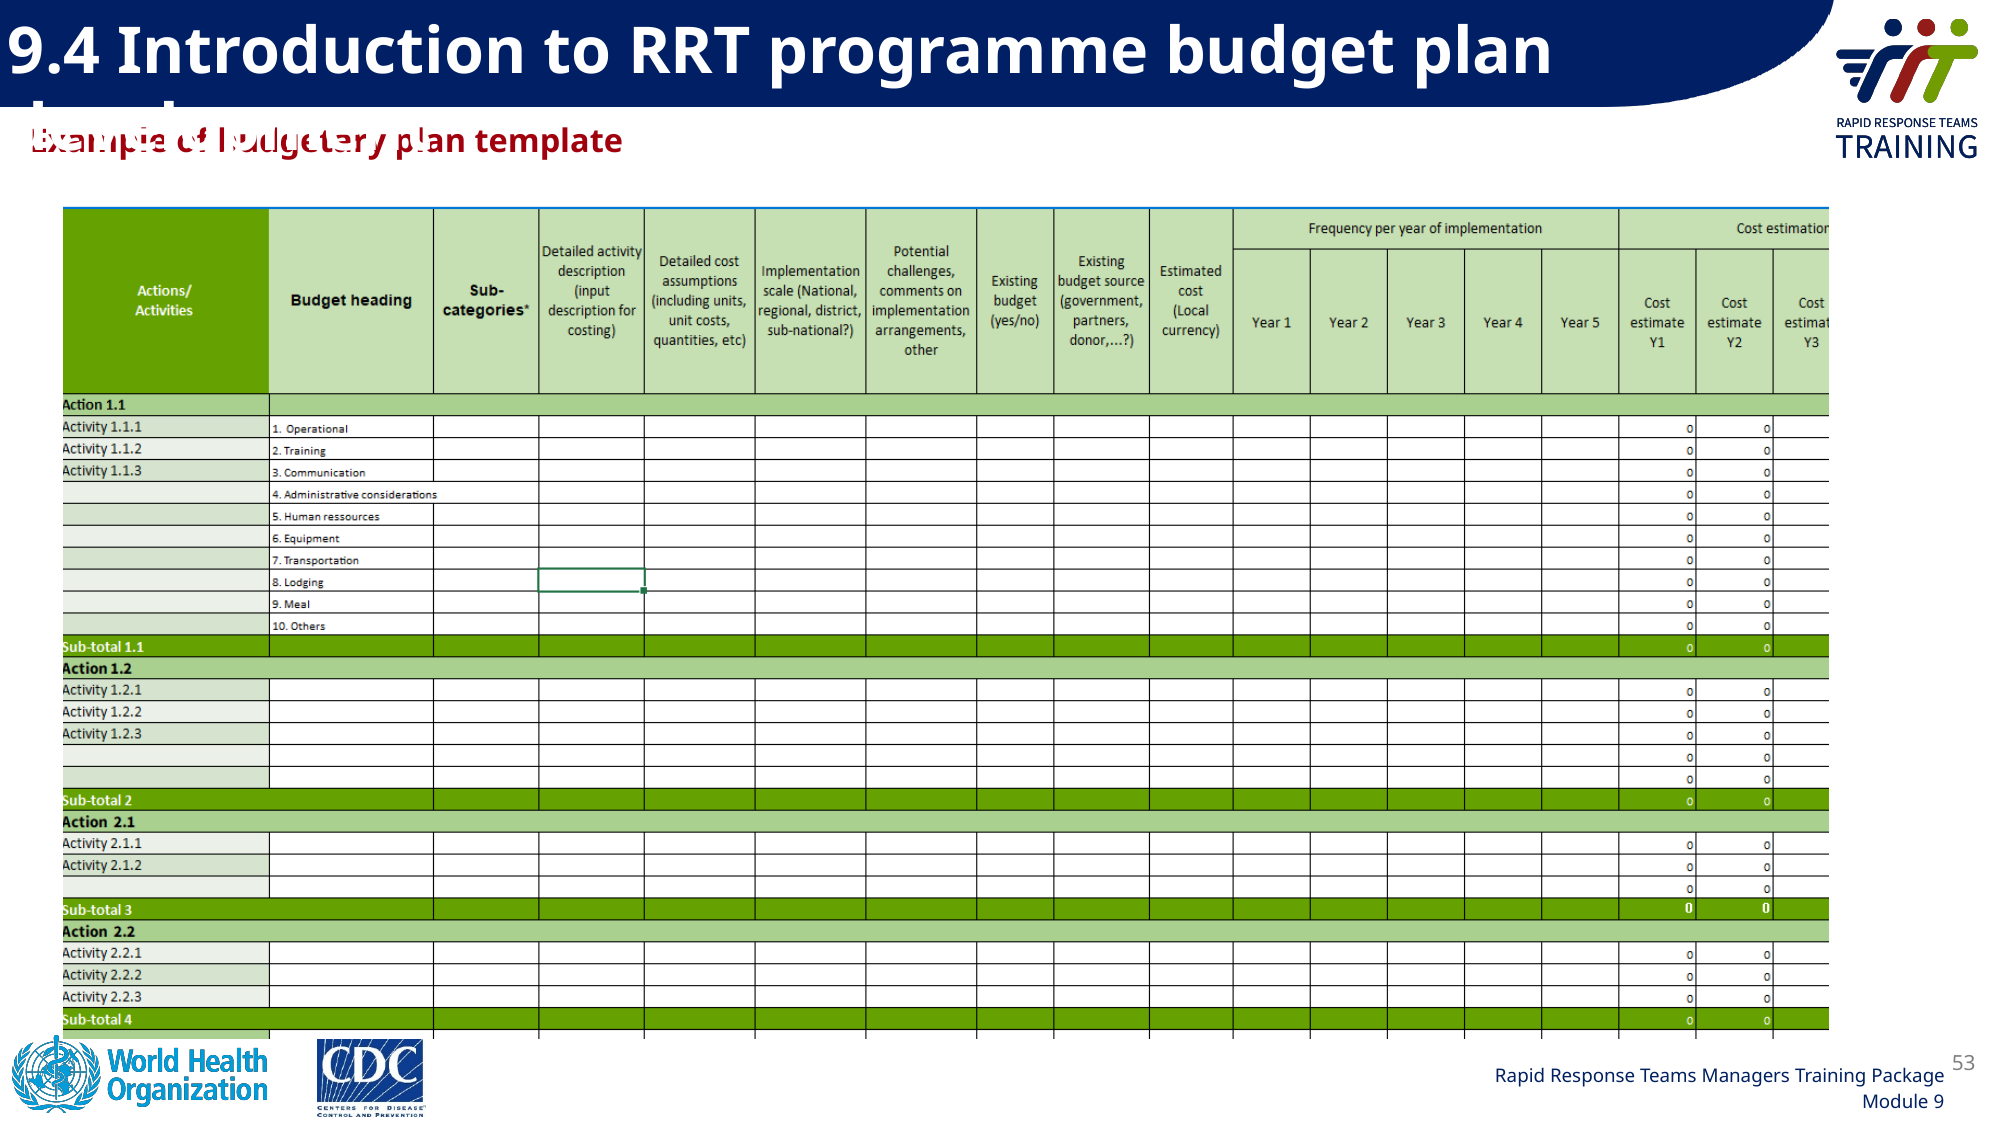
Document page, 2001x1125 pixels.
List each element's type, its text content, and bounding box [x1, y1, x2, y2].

picture [22, 1062, 26, 1077]
picture [40, 1062, 47, 1070]
picture [71, 1053, 90, 1091]
picture [50, 1108, 62, 1113]
picture [30, 1083, 37, 1091]
picture [1883, 19, 1978, 167]
picture [24, 1054, 36, 1087]
picture [46, 1056, 54, 1062]
picture [12, 1035, 54, 1068]
slide_number 53 [1929, 1041, 1998, 1095]
picture [12, 1083, 48, 1113]
picture [34, 1054, 43, 1078]
picture [59, 203, 1830, 1117]
picture [36, 1088, 78, 1105]
text_box 9.4 Introduction to RRT programme budget plan development [0, 1, 1883, 249]
